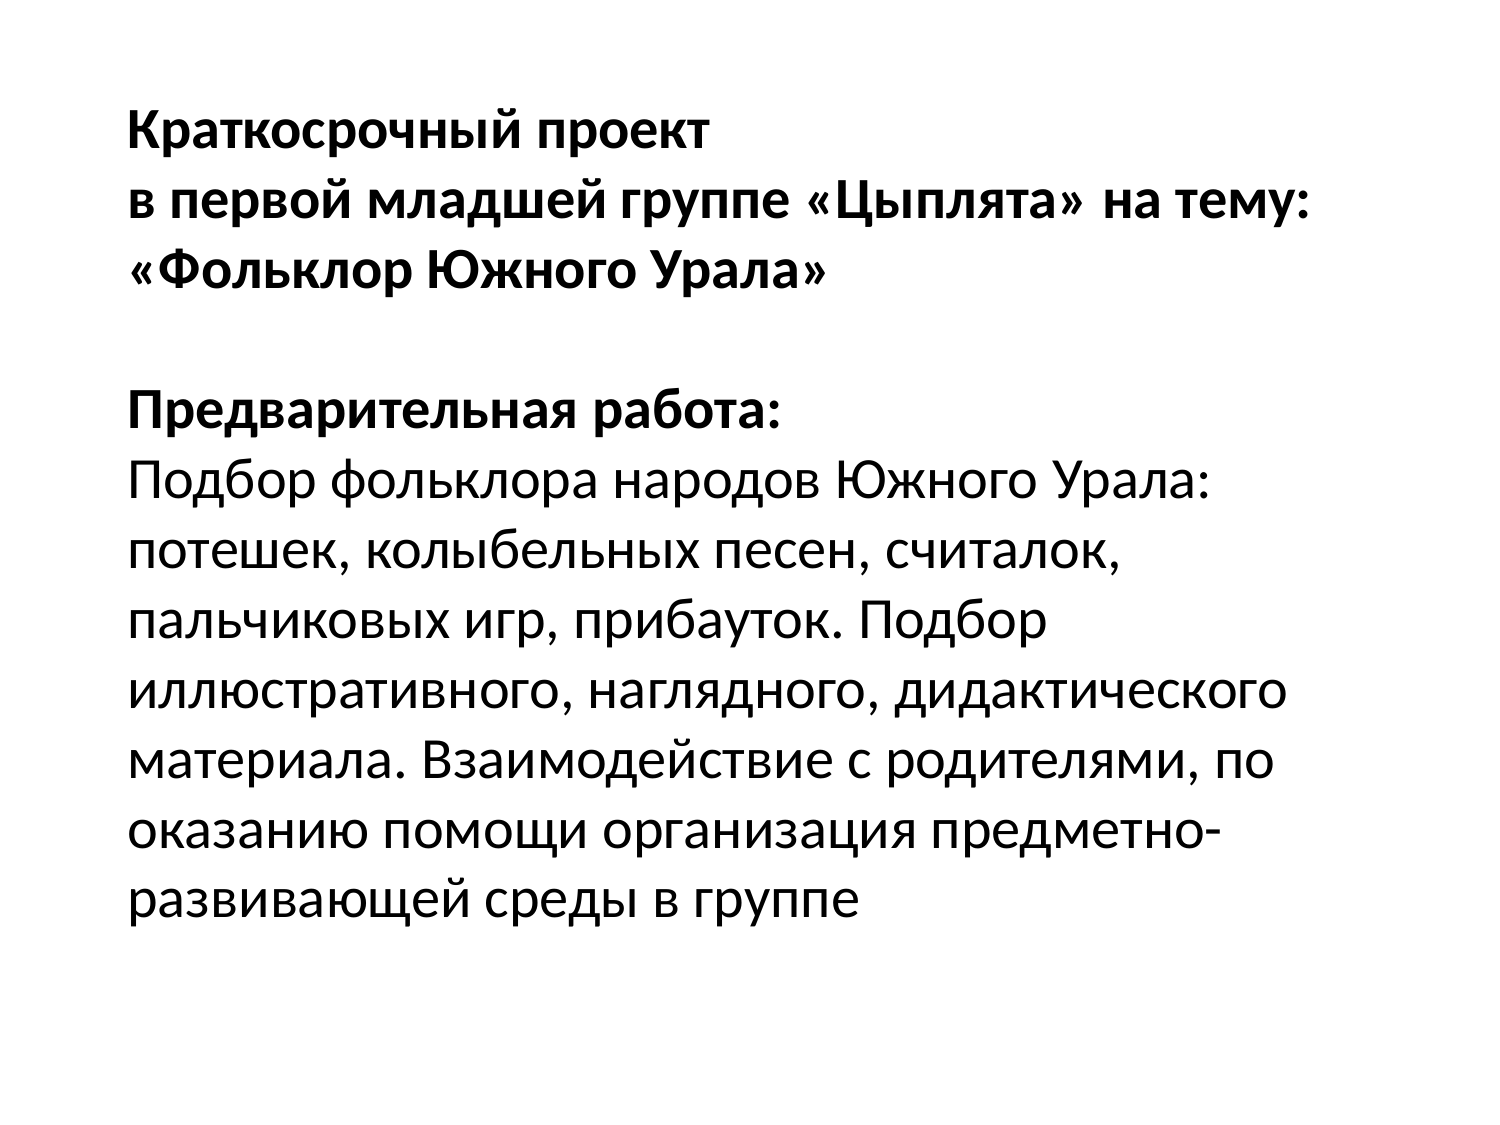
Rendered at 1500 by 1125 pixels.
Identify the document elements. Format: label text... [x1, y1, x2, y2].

title Краткосрочный проект в первой младшей группе «Цыплята» на тему: «Фольклор Южного Урала» Предварительная работа: Подбор фольклора народов Южного Урала: потешек, колыбельных песен, считалок, пальчиковых игр, прибауток. Подбор иллюстративного, наглядного, дидактического материала. Взаимодействие с родителями, по оказанию помощи организация предметно-развивающей среды в группе [112, 113, 1388, 976]
